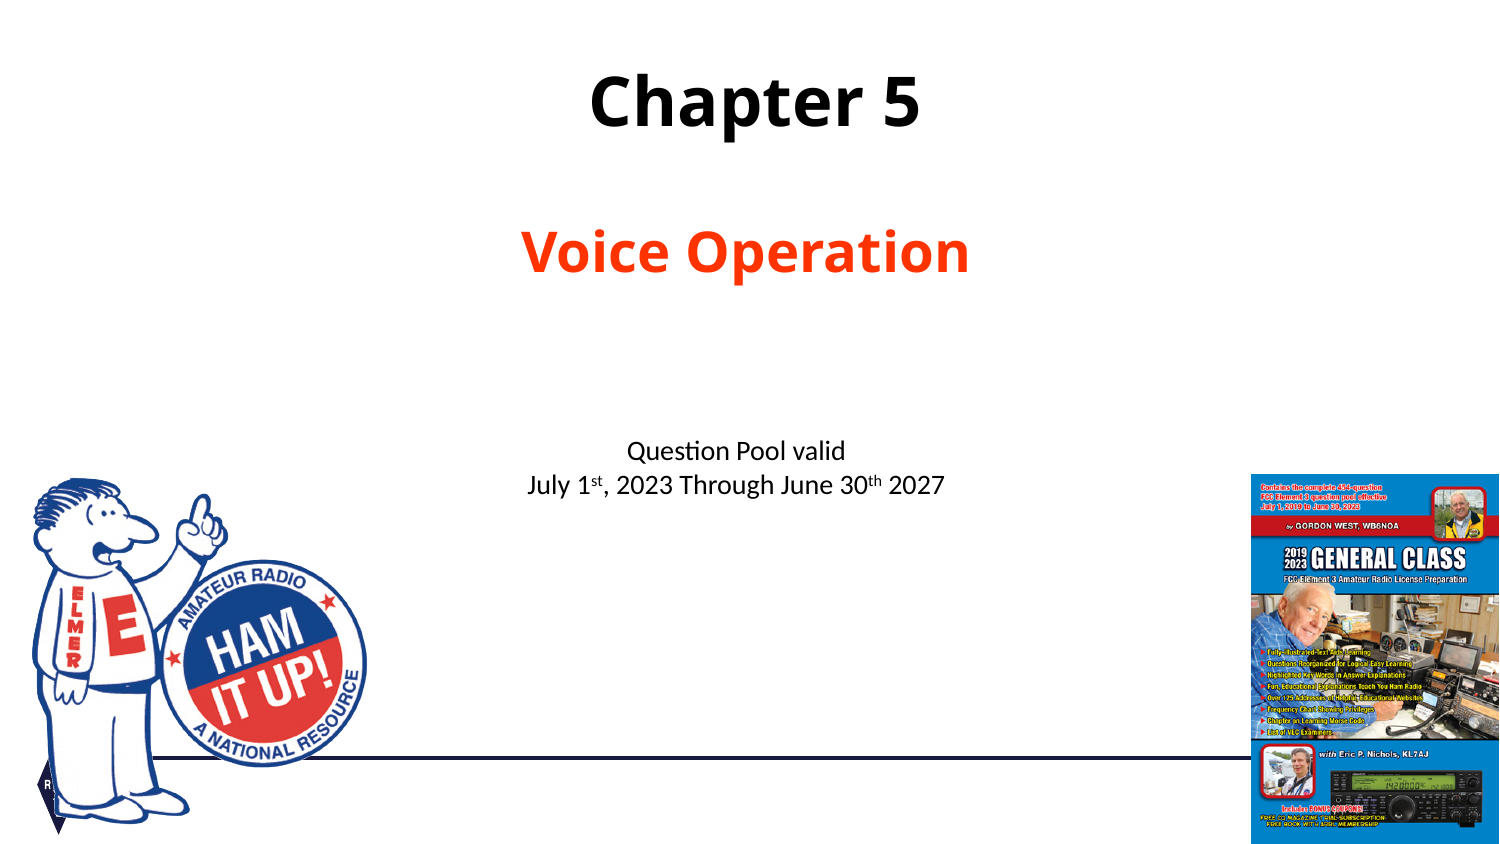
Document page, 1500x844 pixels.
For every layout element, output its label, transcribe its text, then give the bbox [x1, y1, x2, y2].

text_box Voice Operation [506, 209, 999, 292]
picture [1260, 484, 1388, 512]
picture [1309, 546, 1398, 571]
picture [1282, 547, 1307, 571]
picture [1401, 545, 1466, 572]
title Chapter 5 [225, 34, 1285, 176]
picture [1358, 751, 1364, 758]
picture [1402, 751, 1428, 758]
picture [1425, 575, 1467, 584]
picture [1339, 751, 1355, 757]
picture [1319, 751, 1336, 758]
picture [1251, 485, 1499, 544]
picture [27, 473, 373, 835]
text_box Question Pool valid July 1st, 2023 Through June 30th 2027 [391, 425, 1082, 508]
picture [1368, 751, 1399, 758]
picture [1251, 575, 1499, 828]
